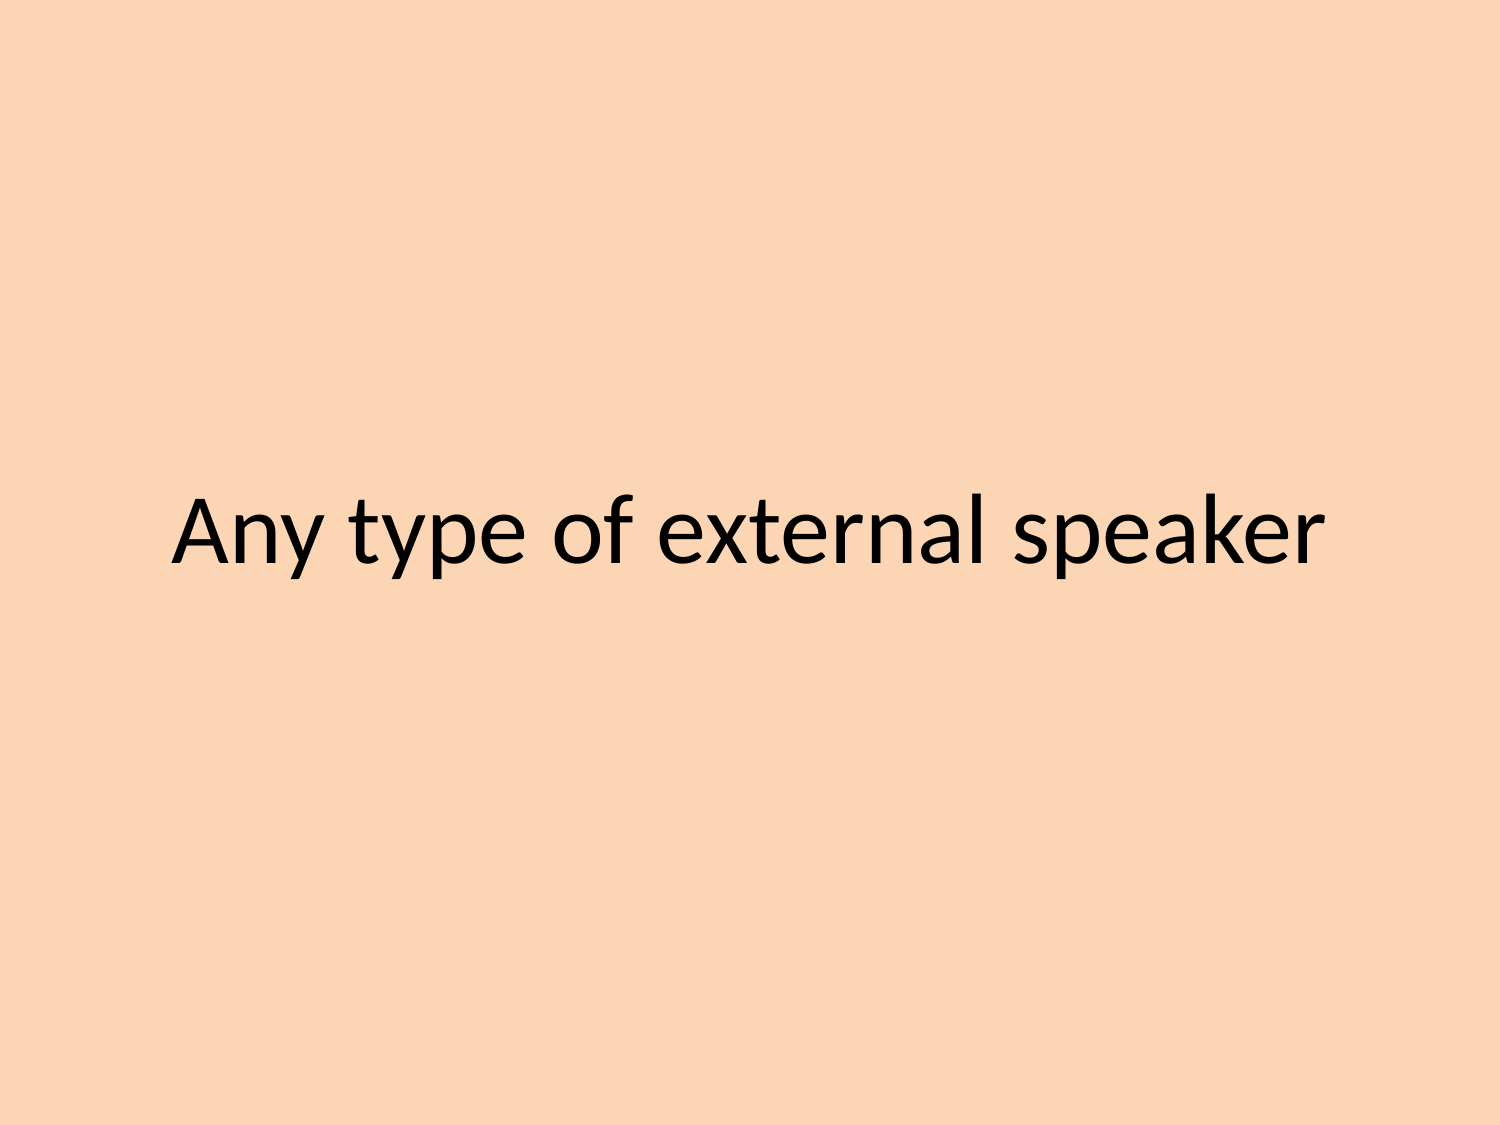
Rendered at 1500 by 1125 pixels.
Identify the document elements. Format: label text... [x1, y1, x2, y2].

list Any type of external speaker [75, 262, 1425, 1005]
